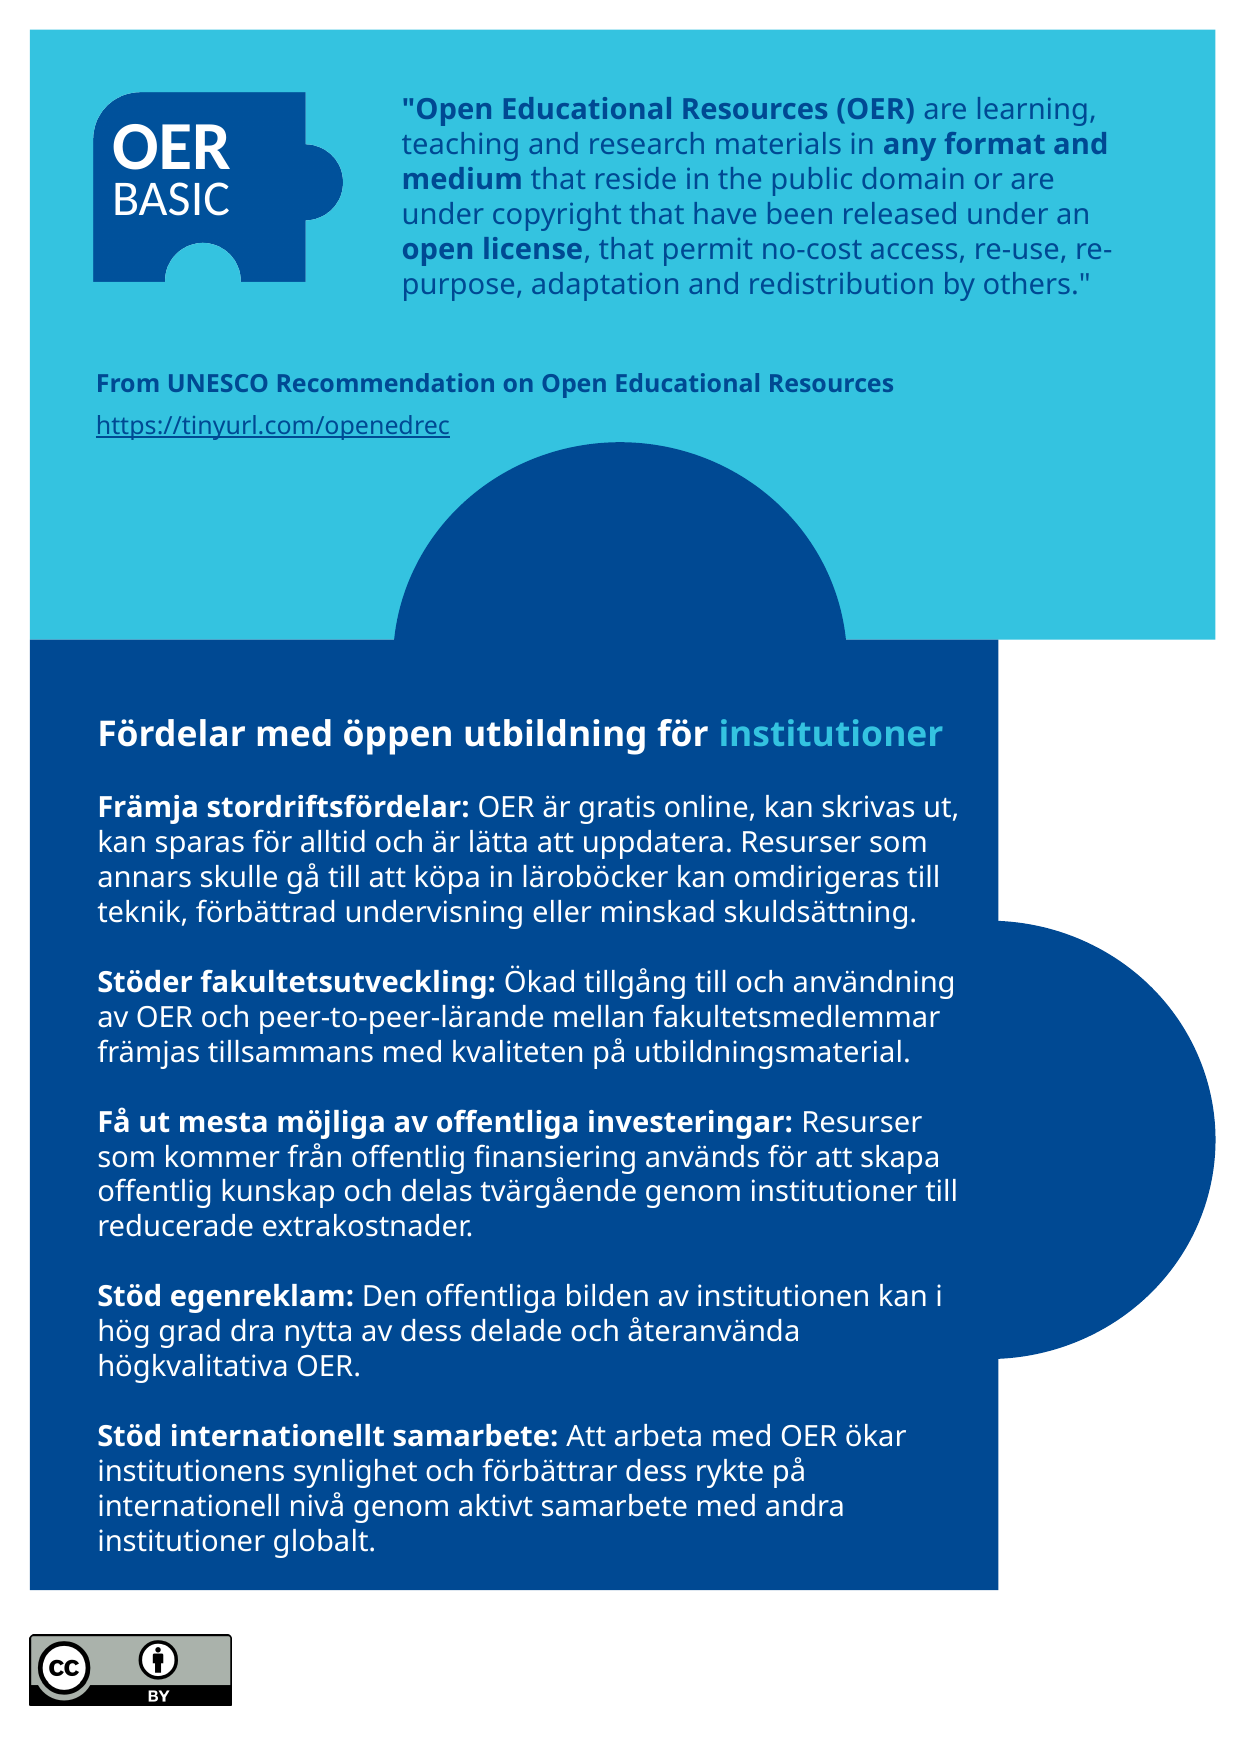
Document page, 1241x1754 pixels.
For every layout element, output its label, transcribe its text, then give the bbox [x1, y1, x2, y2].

text_box [393, 453, 848, 695]
text_box [694, 453, 1216, 640]
text_box From UNESCO Recommendation on Open Educational Resources https://tinyurl.com/openedrec [80, 365, 1241, 453]
text_box [989, 920, 1216, 1360]
text_box [29, 29, 1216, 639]
text_box Fördelar med öppen utbildning för institutioner Främja stordriftsfördelar: OER är gratis online, kan skrivas ut, kan sparas för alltid och är lätta att uppdatera. Resurser som annars skulle gå till att köpa in läroböcker kan omdirigeras till teknik, förbättrad undervisning eller minskad skuldsättning. Stöder fakultetsutveckling: Ökad tillgång till och användning av OER och peer-to-peer-lärande mellan fakultetsmedlemmar främjas tillsammans med kvaliteten på utbildningsmaterial. Få ut mesta möjliga av offentliga investeringar: Resurser som kommer från offentlig finansiering används för att skapa offentlig kunskap och delas tvärgående genom institutioner till reducerade extrakostnader. Stöd egenreklam: Den offentliga bilden av institutionen kan i hög grad dra nytta av dess delade och återanvända högkvalitativa OER. Stöd internationellt samarbete: Att arbeta med OER ökar institutionens synlighet och förbättrar dess rykte på internationell nivå genom aktivt samarbete med andra institutioner globalt. [82, 695, 989, 1573]
picture [29, 1634, 233, 1706]
text_box [29, 639, 999, 1591]
picture [93, 92, 343, 282]
text_box "Open Educational Resources (OER) are learning, teaching and research materials in any format and medium that reside in the public domain or are under copyright that have been released under an open license, that permit no-cost access, re-use, re-purpose, adaptation and redistribution by others." [386, 75, 1147, 316]
